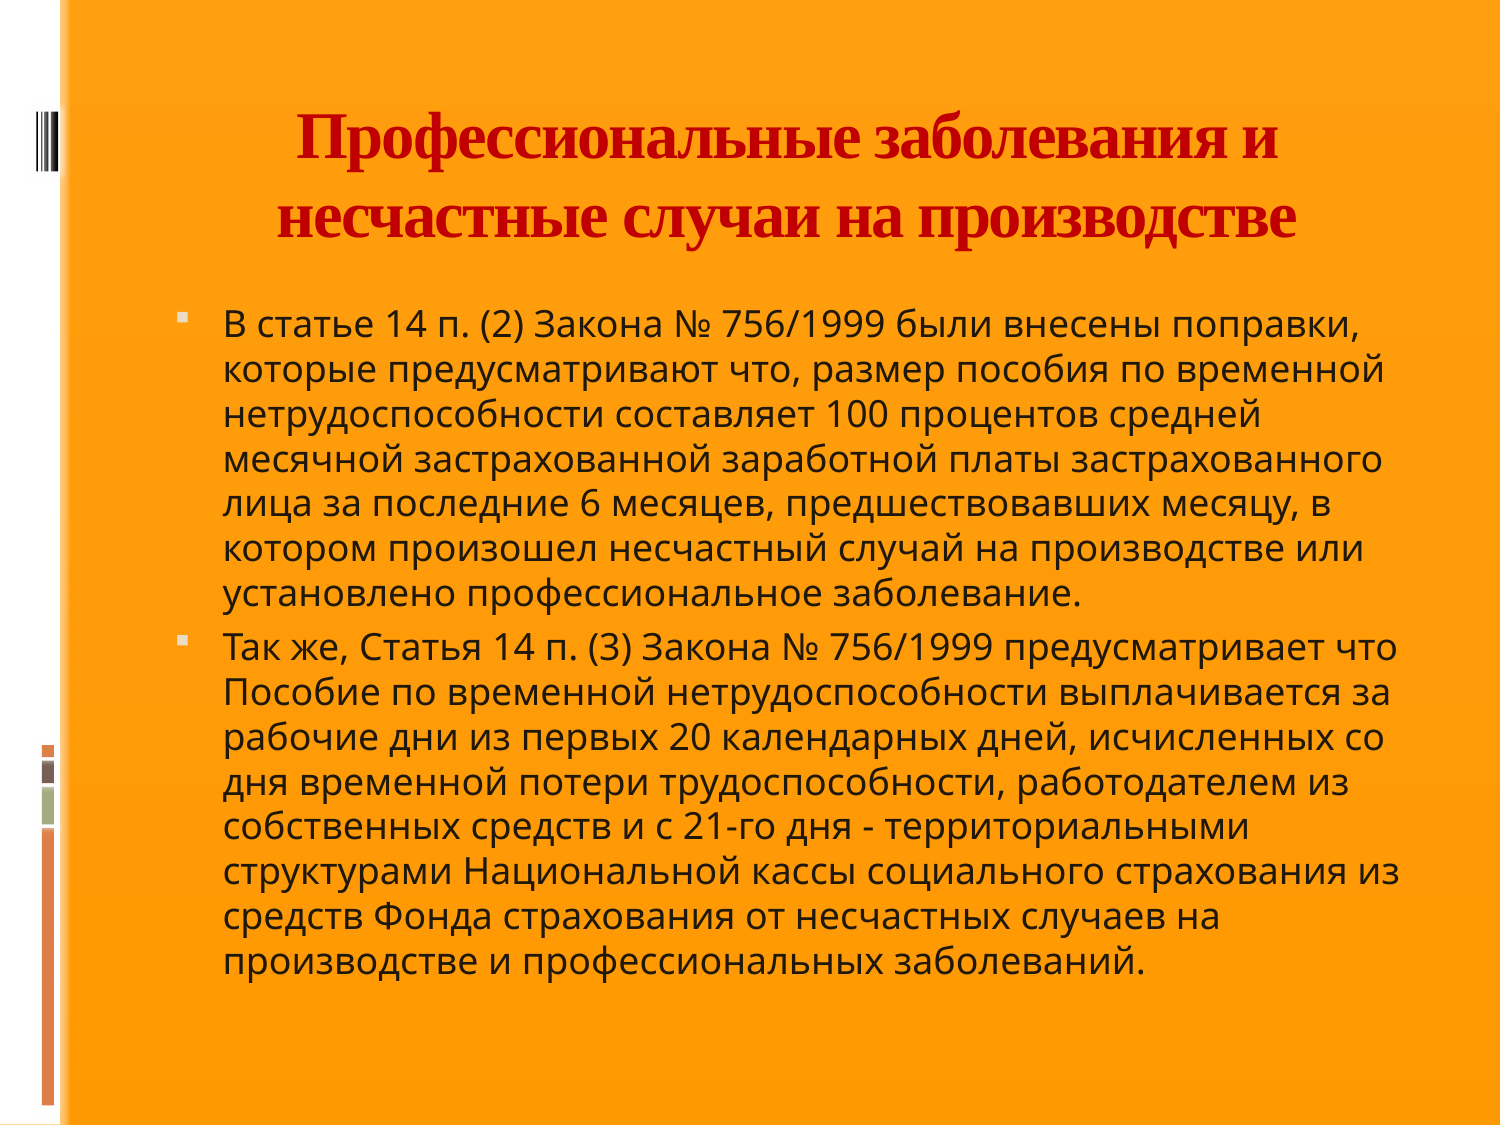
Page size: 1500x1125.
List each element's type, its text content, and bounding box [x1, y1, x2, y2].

list В статье 14 п. (2) Закона № 756/1999 были внесены поправки, которые предусматривают что, размер пособия по временной нетрудоспособности составляет 100 процентов средней месячной застрахованной заработной платы застрахованного лица за последние 6 месяцев, предшествовавших месяцу, в котором произошел несчастный случай на производстве или установлено профессиональное заболевание. Так же, Статья 14 п. (3) Закона № 756/1999 предусматривает что Пособие по временной нетрудоспособности выплачивается за рабочие дни из первых 20 календарных дней, исчисленных со дня временной потери трудоспособности, работодателем из собственных средств и с 21-го дня - территориальными структурами Национальной кассы социального страхования из средств Фонда страхования от несчастных случаев на производстве и профессиональных заболеваний. [150, 292, 1425, 1043]
title Профессиональные заболевания и несчастные случаи на производстве [150, 83, 1425, 234]
